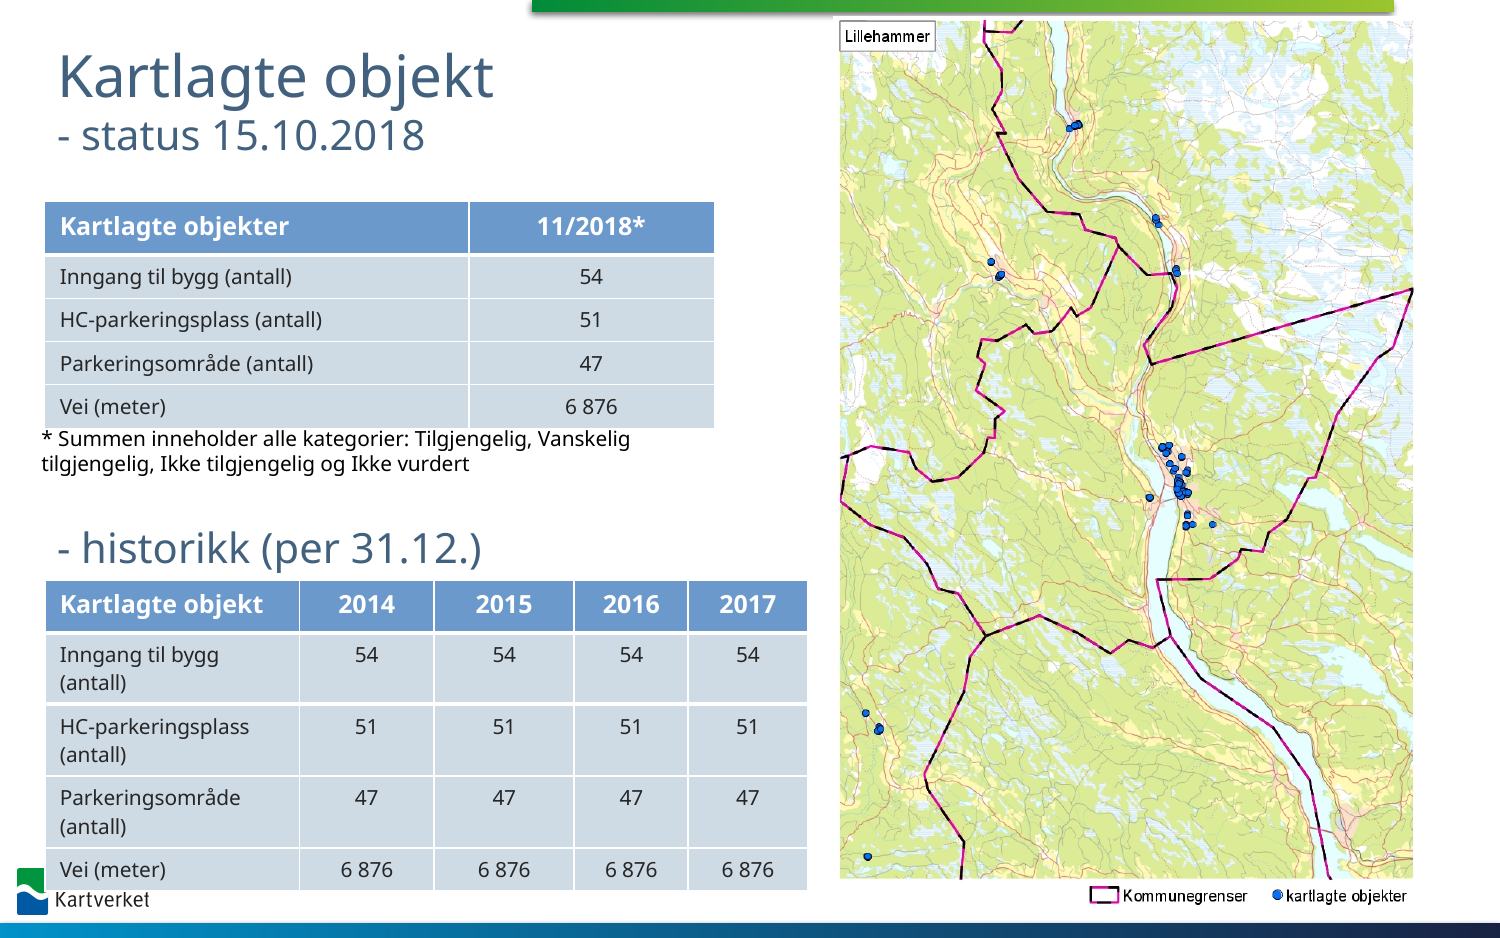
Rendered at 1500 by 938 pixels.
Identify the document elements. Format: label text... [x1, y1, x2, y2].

table_cell 6 876 [575, 849, 687, 890]
table_cell 47 [435, 777, 573, 847]
table_cell 51 [470, 299, 714, 341]
table_cell 54 [300, 635, 433, 702]
table_header 2014 [300, 581, 433, 631]
table_cell 6 876 [300, 849, 433, 890]
table_cell Parkeringsområde (antall) [46, 777, 299, 847]
table_header Kartlagte objekt [46, 581, 299, 631]
table_cell 51 [300, 706, 433, 775]
table_header 2016 [575, 581, 687, 631]
table_header 2017 [689, 581, 807, 631]
table_cell 47 [470, 342, 714, 384]
table_cell 51 [435, 706, 573, 775]
table_cell 54 [575, 635, 687, 702]
table_header 2015 [435, 581, 573, 631]
table_cell 47 [575, 777, 687, 847]
table_cell 51 [689, 706, 807, 775]
picture [833, 16, 1419, 913]
table_cell 6 876 [689, 849, 807, 890]
table_cell Parkeringsområde (antall) [45, 342, 468, 384]
table_cell Inngang til bygg (antall) [45, 257, 468, 298]
table_cell 47 [689, 777, 807, 847]
text_box * Summen inneholder alle kategorier: Tilgjengelig, Vanskelig tilgjengelig, Ikke tilgjengelig og Ikke vurdert [26, 417, 711, 483]
table_cell HC-parkeringsplass (antall) [46, 706, 299, 775]
table_cell Inngang til bygg (antall) [46, 635, 299, 702]
table_cell Vei (meter) [45, 385, 468, 417]
table_header 11/2018* [470, 202, 714, 253]
table_cell 54 [689, 635, 807, 702]
text_box Kartlagte objekt - status 15.10.2018 [42, 24, 828, 167]
table_cell Vei (meter) [46, 849, 299, 890]
table_cell 51 [575, 706, 687, 775]
text_box - historikk (per 31.12.) [42, 496, 828, 580]
table_header Kartlagte objekter [45, 202, 468, 253]
table_cell 54 [470, 257, 714, 298]
table_cell HC-parkeringsplass (antall) [45, 299, 468, 341]
table_cell 47 [300, 777, 433, 847]
table_cell 6 876 [435, 849, 573, 890]
table_cell 6 876 [470, 385, 714, 428]
table_cell 54 [435, 635, 573, 702]
